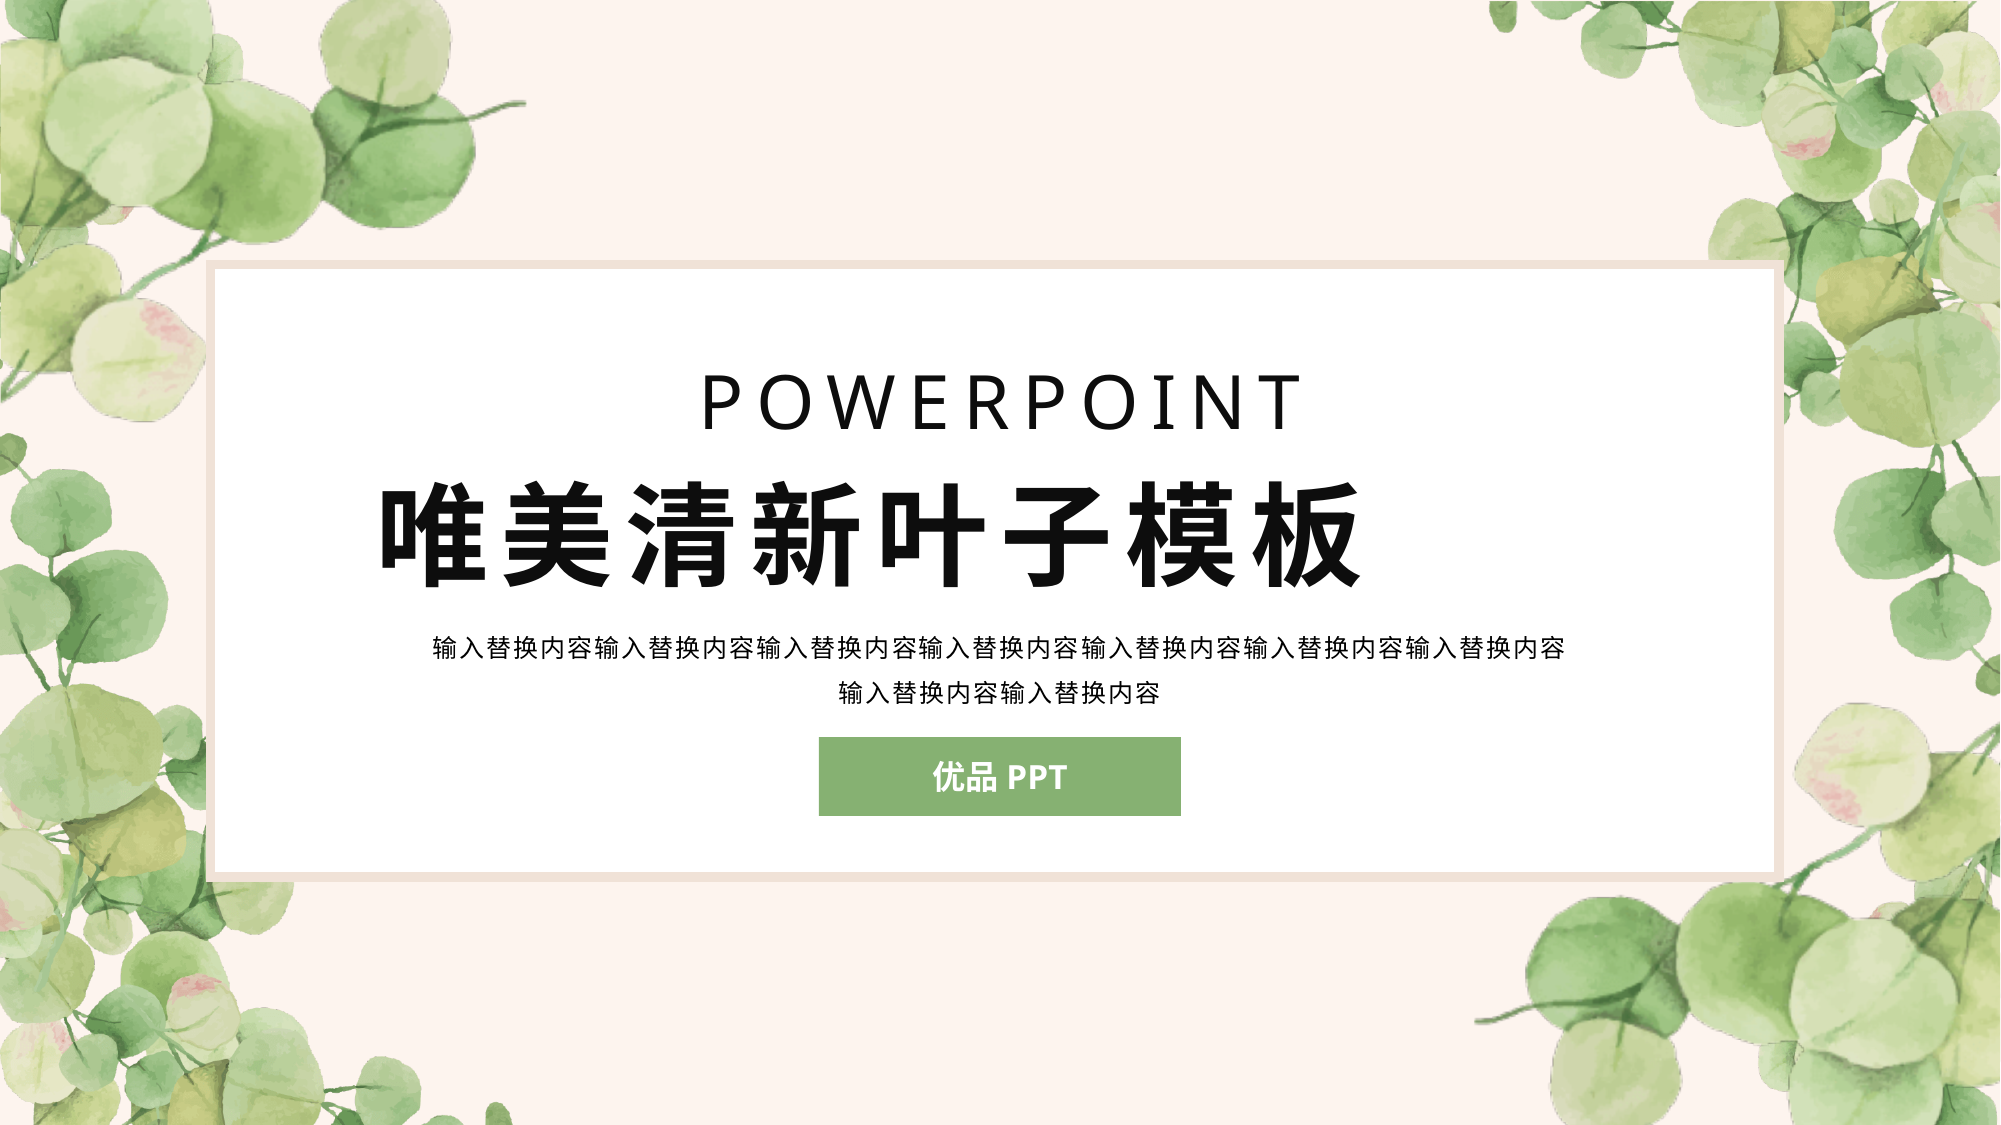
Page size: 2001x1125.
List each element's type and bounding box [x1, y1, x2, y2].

text_box [0, 0, 2000, 1125]
